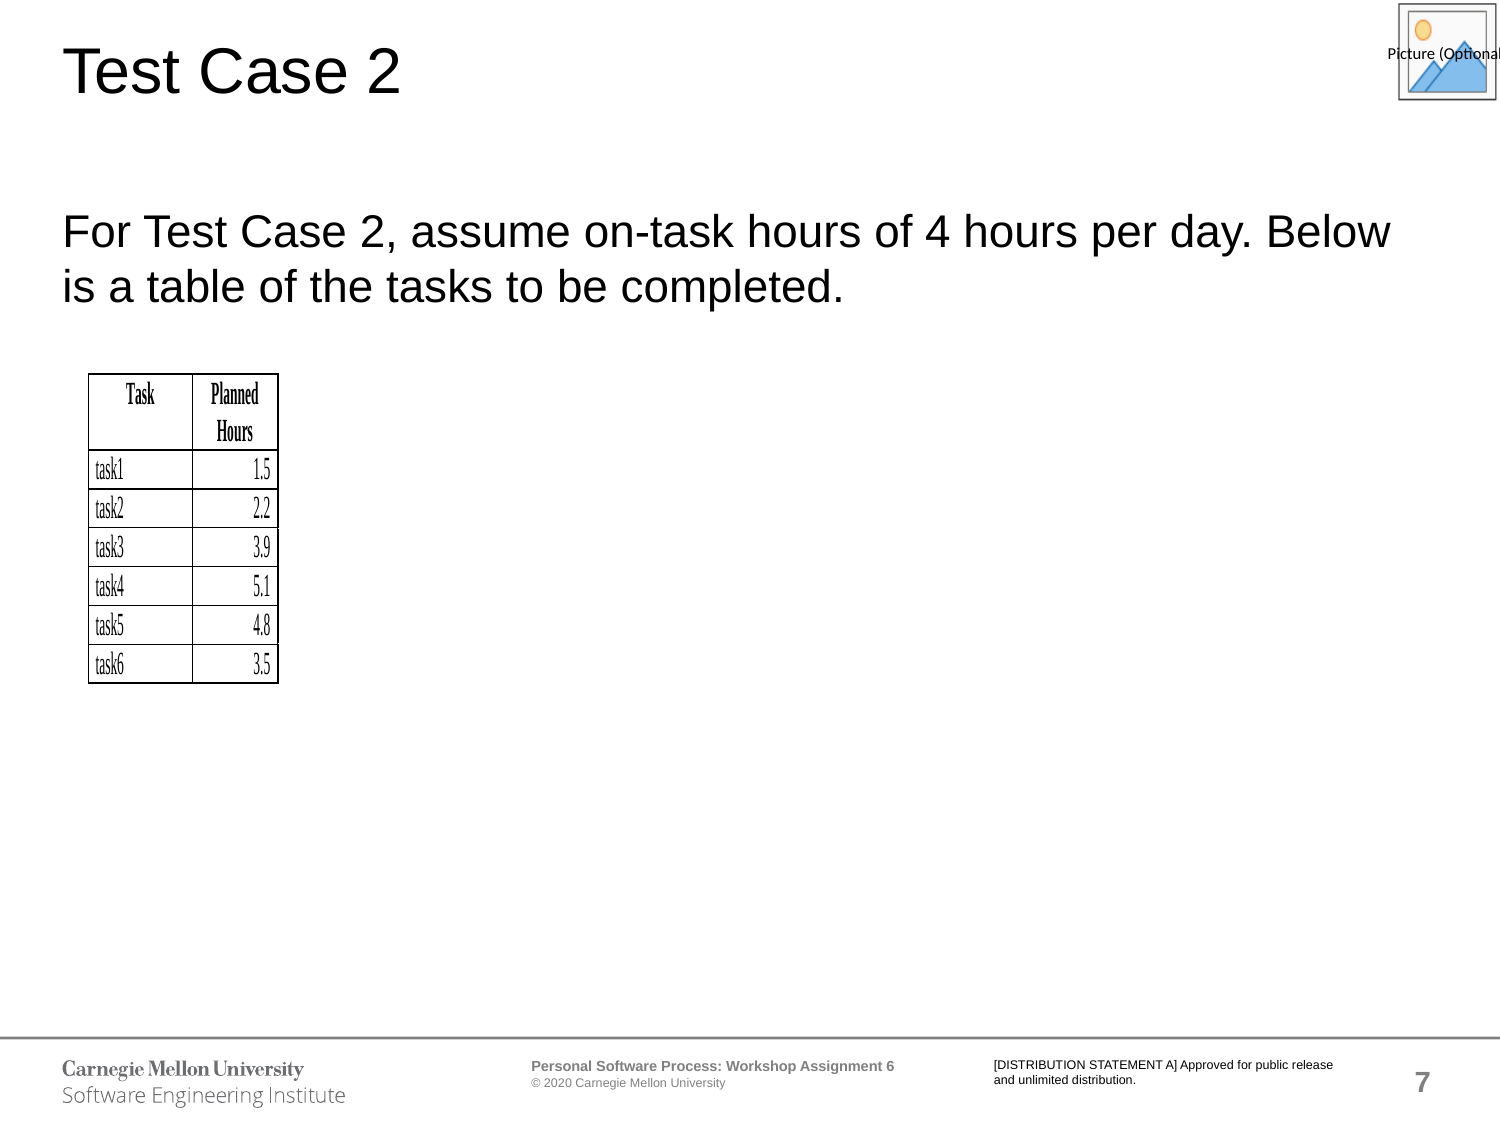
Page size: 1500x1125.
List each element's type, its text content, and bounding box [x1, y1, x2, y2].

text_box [49, 373, 653, 791]
title Test Case 2 [62, 37, 1338, 182]
picture [1394, 0, 1500, 105]
list For Test Case 2, assume on-task hours of 4 hours per day. Below is a table of the tasks to be completed. [62, 201, 1431, 1000]
